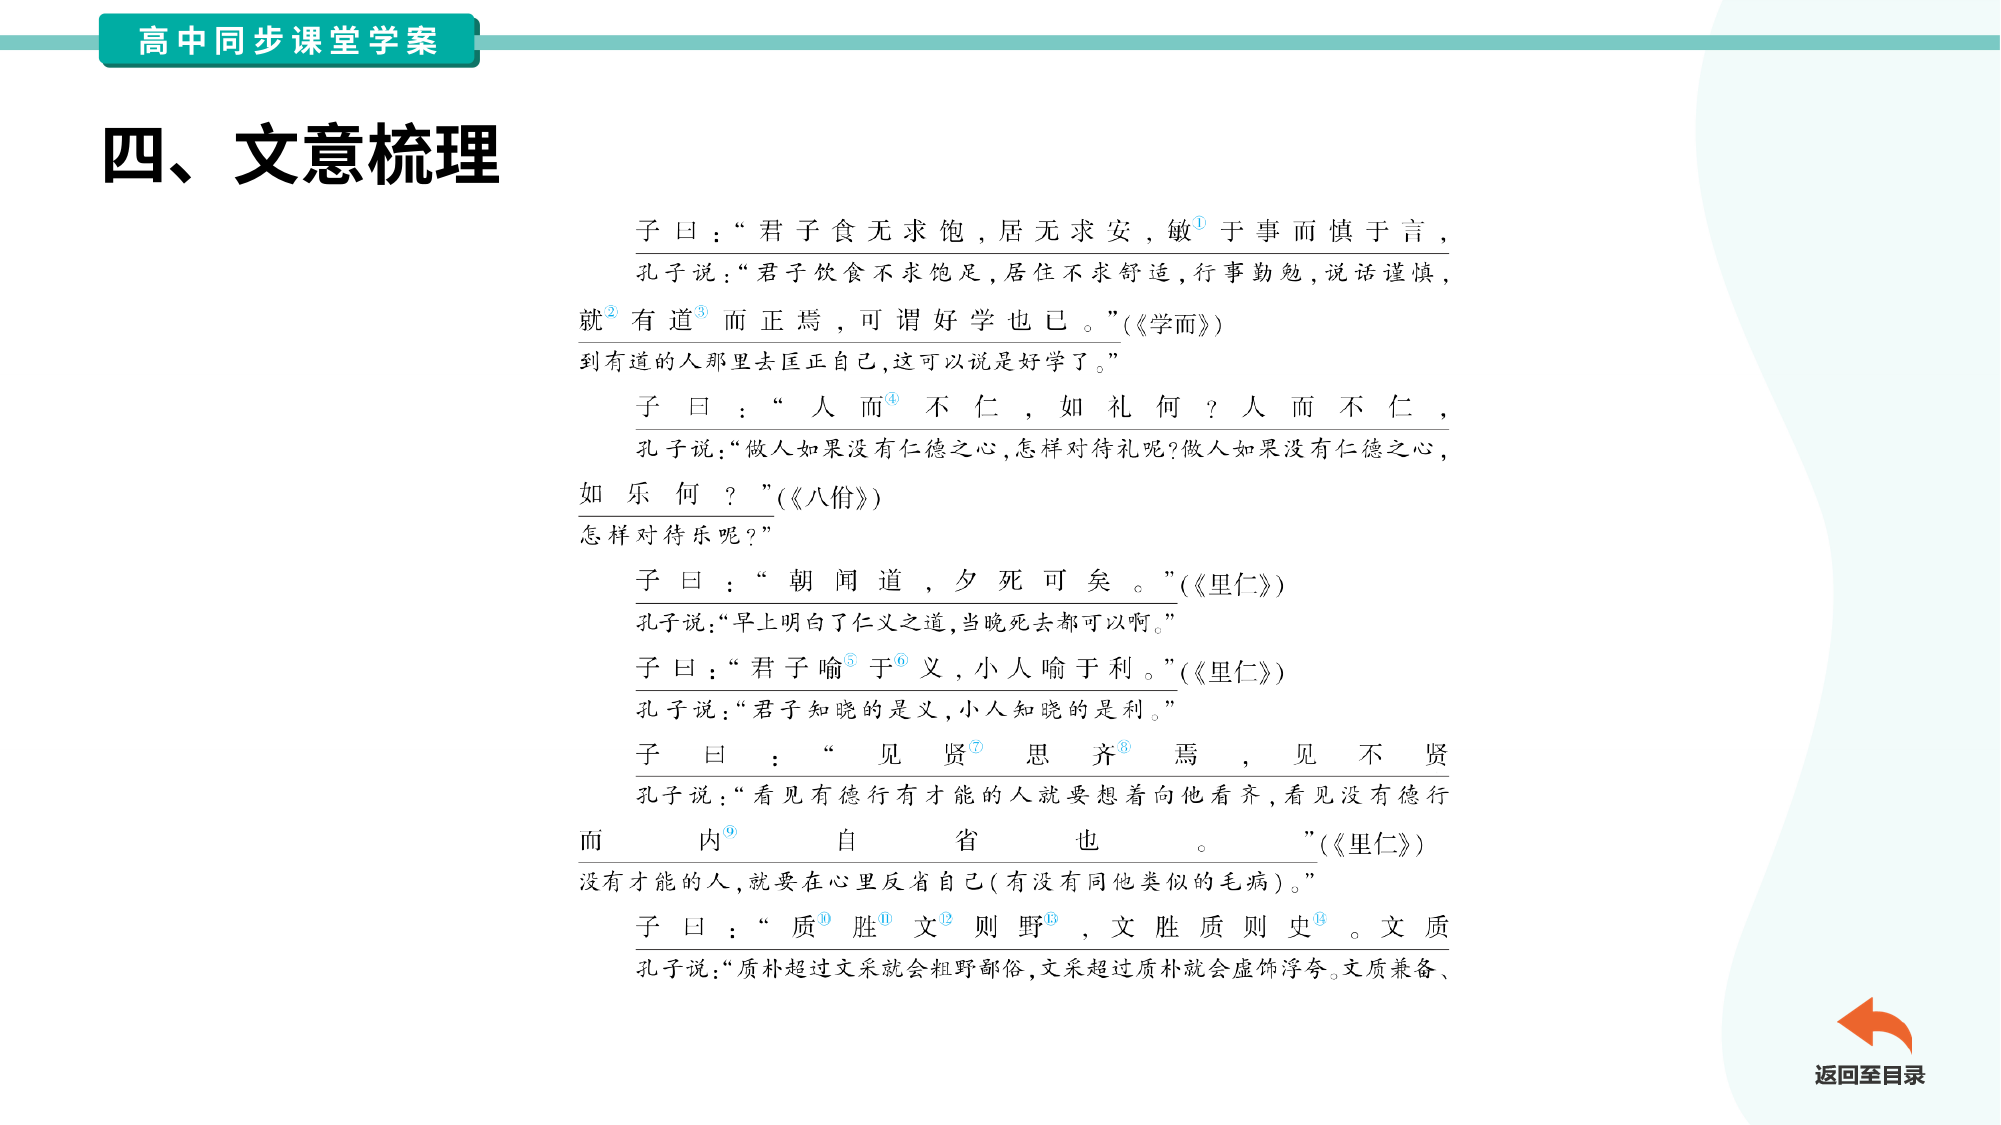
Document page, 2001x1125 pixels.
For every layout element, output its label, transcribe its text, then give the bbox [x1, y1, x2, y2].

picture [0, 0, 2000, 1125]
text_box 四、文意梳理 [100, 76, 1899, 254]
